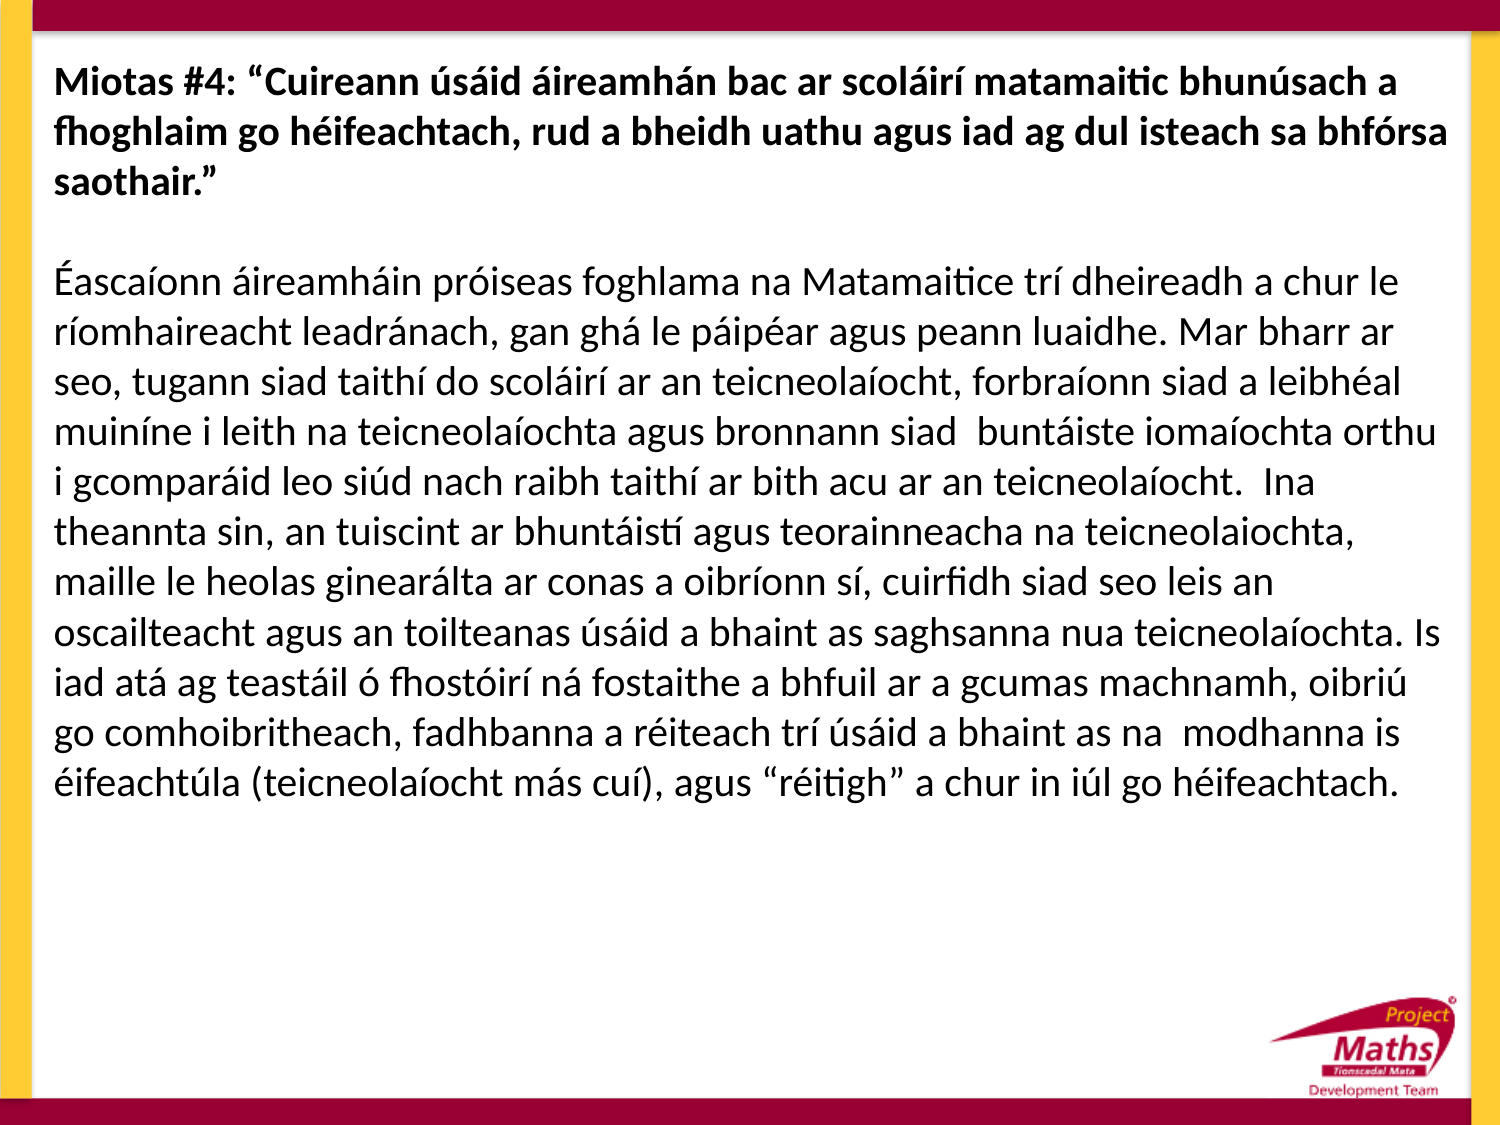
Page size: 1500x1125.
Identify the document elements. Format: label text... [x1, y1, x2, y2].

picture [1269, 987, 1466, 1098]
text_box Miotas #4: “Cuireann úsáid áireamhán bac ar scoláirí matamaitic bhunúsach a fhoghlaim go héifeachtach, rud a bheidh uathu agus iad ag dul isteach sa bhfórsa saothair.” Éascaíonn áireamháin próiseas foghlama na Matamaitice trí dheireadh a chur le ríomhaireacht leadránach, gan ghá le páipéar agus peann luaidhe. Mar bharr ar seo, tugann siad taithí do scoláirí ar an teicneolaíocht, forbraíonn siad a leibhéal muiníne i leith na teicneolaíochta agus bronnann siad buntáiste iomaíochta orthu i gcomparáid leo siúd nach raibh taithí ar bith acu ar an teicneolaíocht. Ina theannta sin, an tuiscint ar bhuntáistí agus teorainneacha na teicneolaiochta, maille le heolas ginearálta ar conas a oibríonn sí, cuirfidh siad seo leis an oscailteacht agus an toilteanas úsáid a bhaint as saghsanna nua teicneolaíochta. Is iad atá ag teastáil ó fhostóirí ná fostaithe a bhfuil ar a gcumas machnamh, oibriú go comhoibritheach, fadhbanna a réiteach trí úsáid a bhaint as na modhanna is éifeachtúla (teicneolaíocht más cuí), agus “réitigh” a chur in iúl go héifeachtach. [38, 46, 1469, 812]
